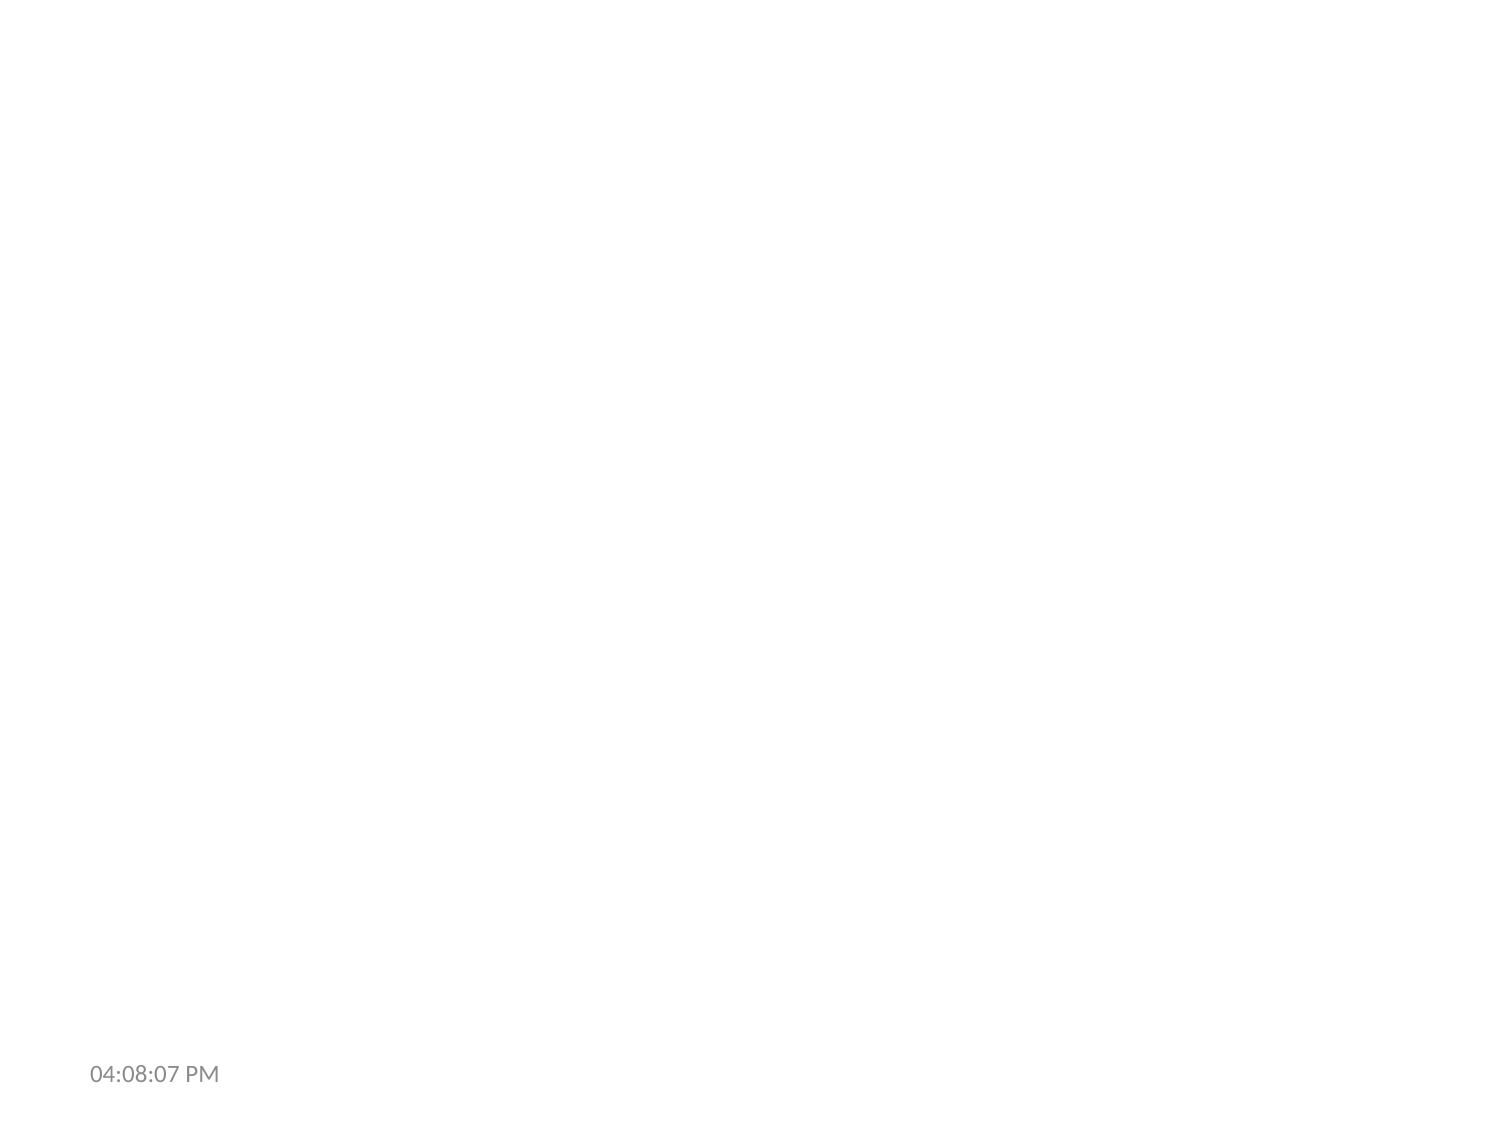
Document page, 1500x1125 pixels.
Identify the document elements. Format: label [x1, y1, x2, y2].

slide_number [75, 1042, 425, 1103]
